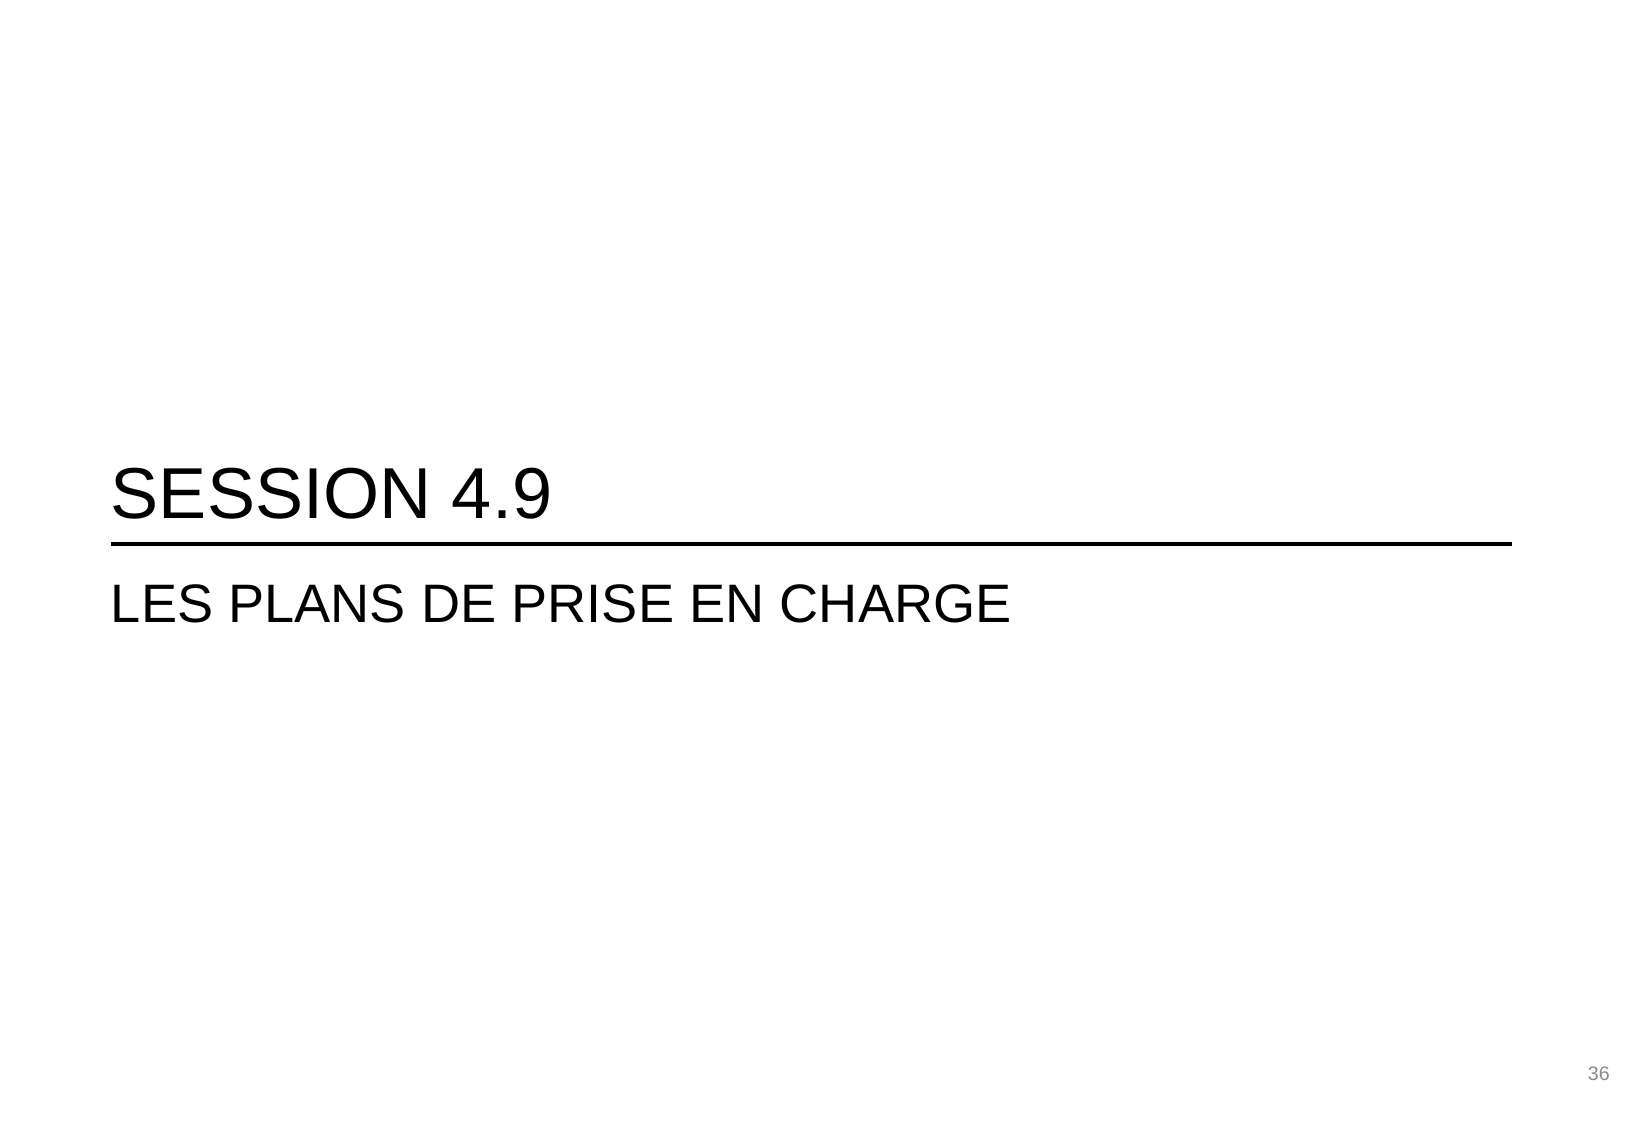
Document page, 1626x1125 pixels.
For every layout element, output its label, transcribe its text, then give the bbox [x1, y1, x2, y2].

slide_number 36 [1297, 1042, 1625, 1103]
title Session 4.9 [110, 320, 1513, 542]
list Les plans de prise en charge [110, 568, 1513, 713]
